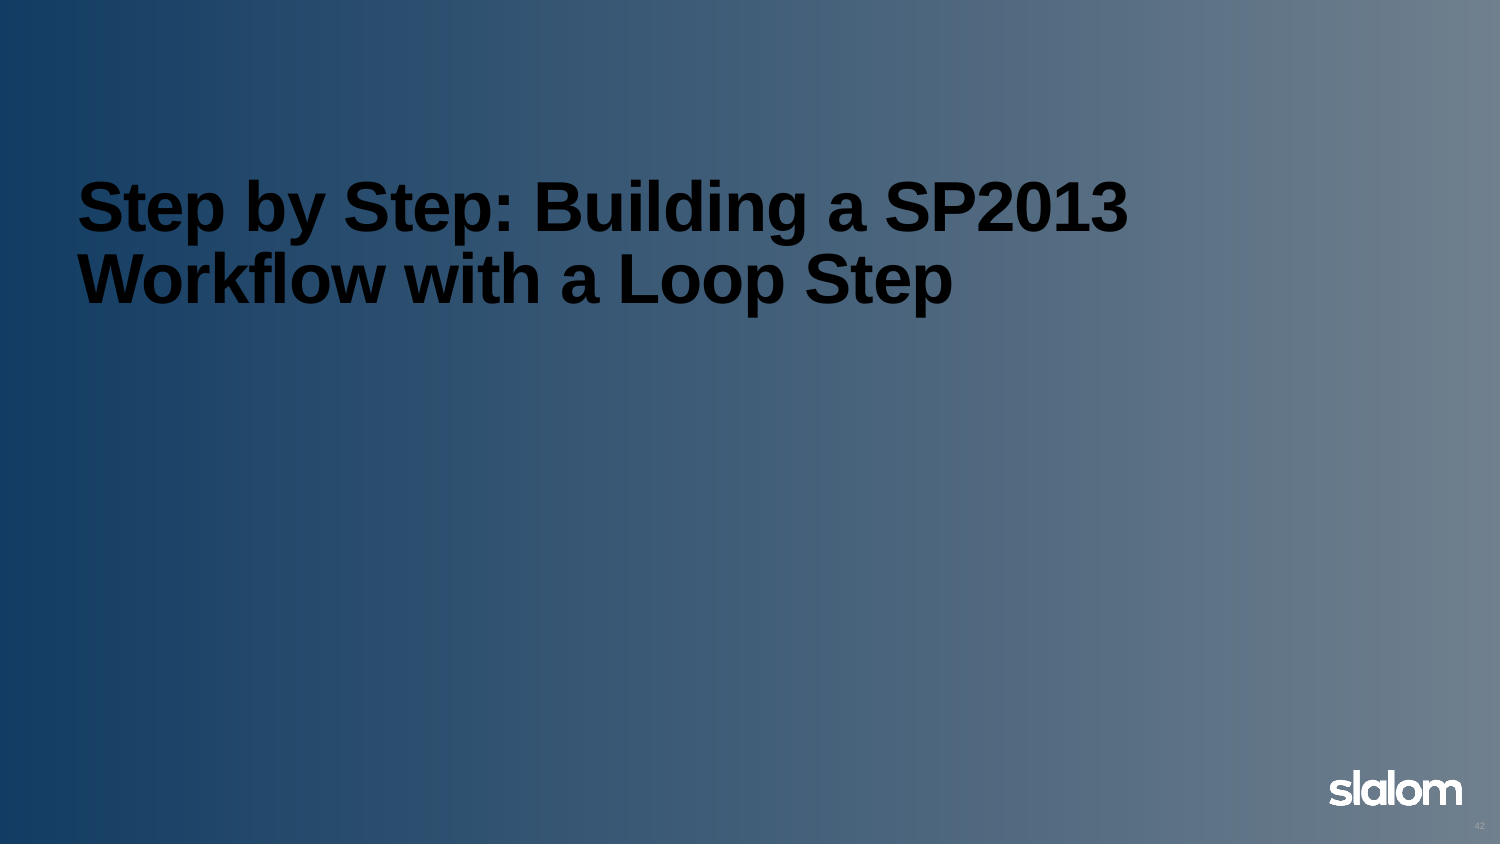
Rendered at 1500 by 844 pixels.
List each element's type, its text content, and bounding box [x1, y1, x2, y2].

title Step by Step: Building a SP2013 Workflow with a Loop Step [77, 172, 1420, 319]
slide_number 42 [1149, 813, 1500, 838]
picture [1329, 770, 1462, 806]
